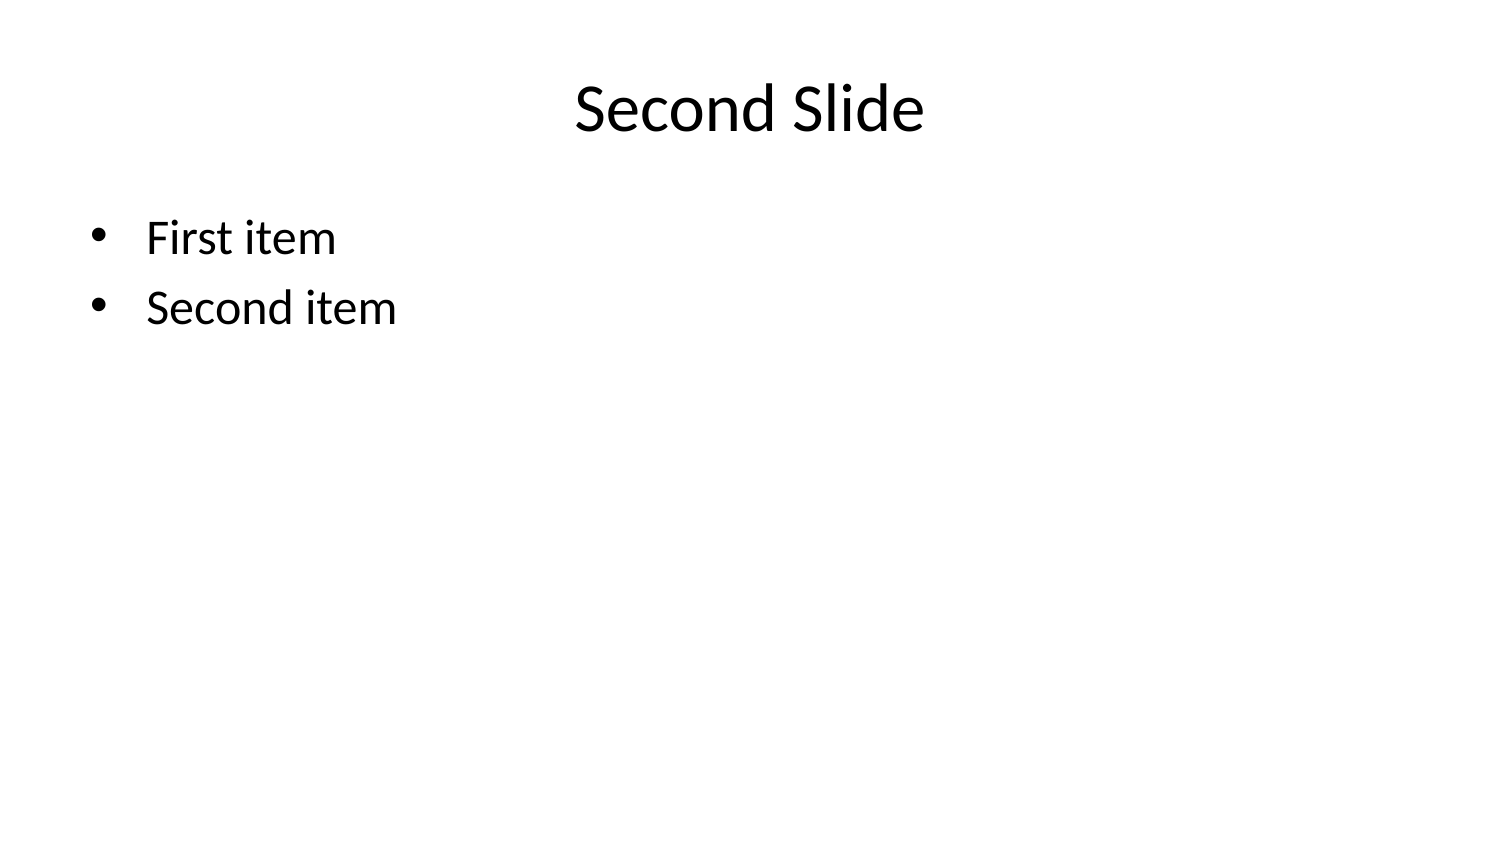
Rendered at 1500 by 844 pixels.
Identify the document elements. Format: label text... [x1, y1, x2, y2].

list First item Second item [75, 196, 1425, 754]
title Second Slide [75, 33, 1425, 175]
